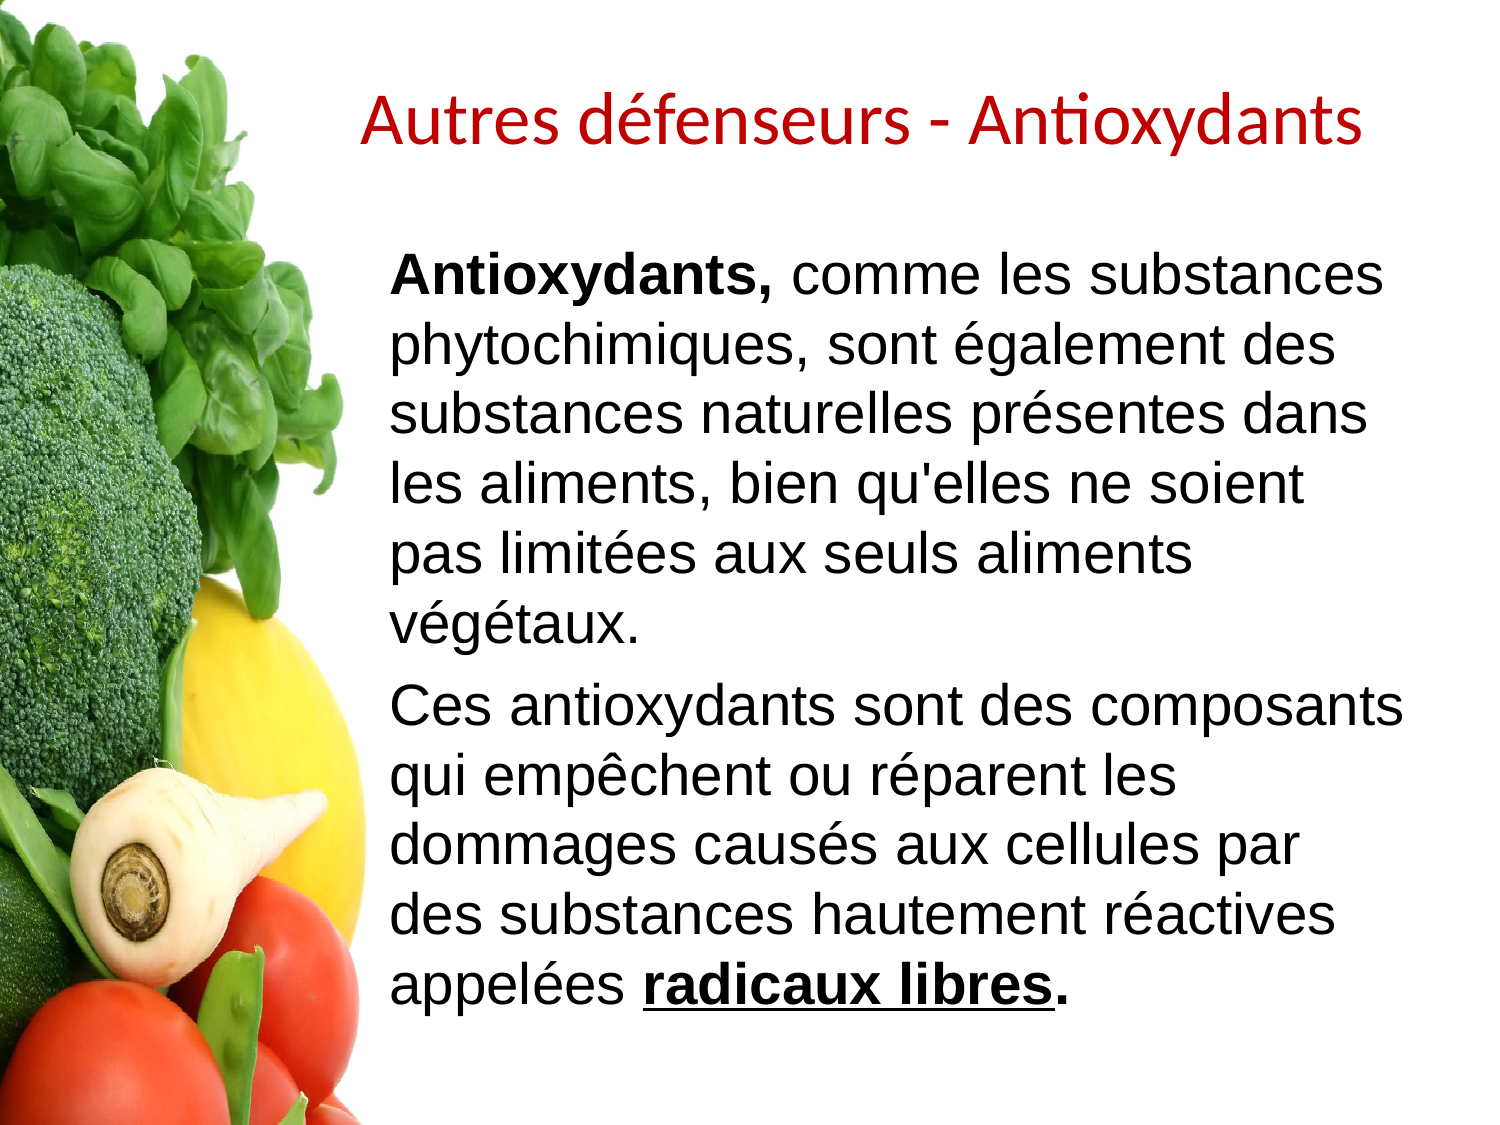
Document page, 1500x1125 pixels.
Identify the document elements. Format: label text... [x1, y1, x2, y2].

title Autres défenseurs - Antioxydants [274, 28, 1452, 201]
list Antioxydants, comme les substances phytochimiques, sont également des substances naturelles présentes dans les aliments, bien qu'elles ne soient pas limitées aux seuls aliments végétaux. Ces antioxydants sont des composants qui empêchent ou réparent les dommages causés aux cellules par des substances hautement réactives appelées radicaux libres. [374, 228, 1427, 1064]
picture [0, 0, 1500, 1125]
